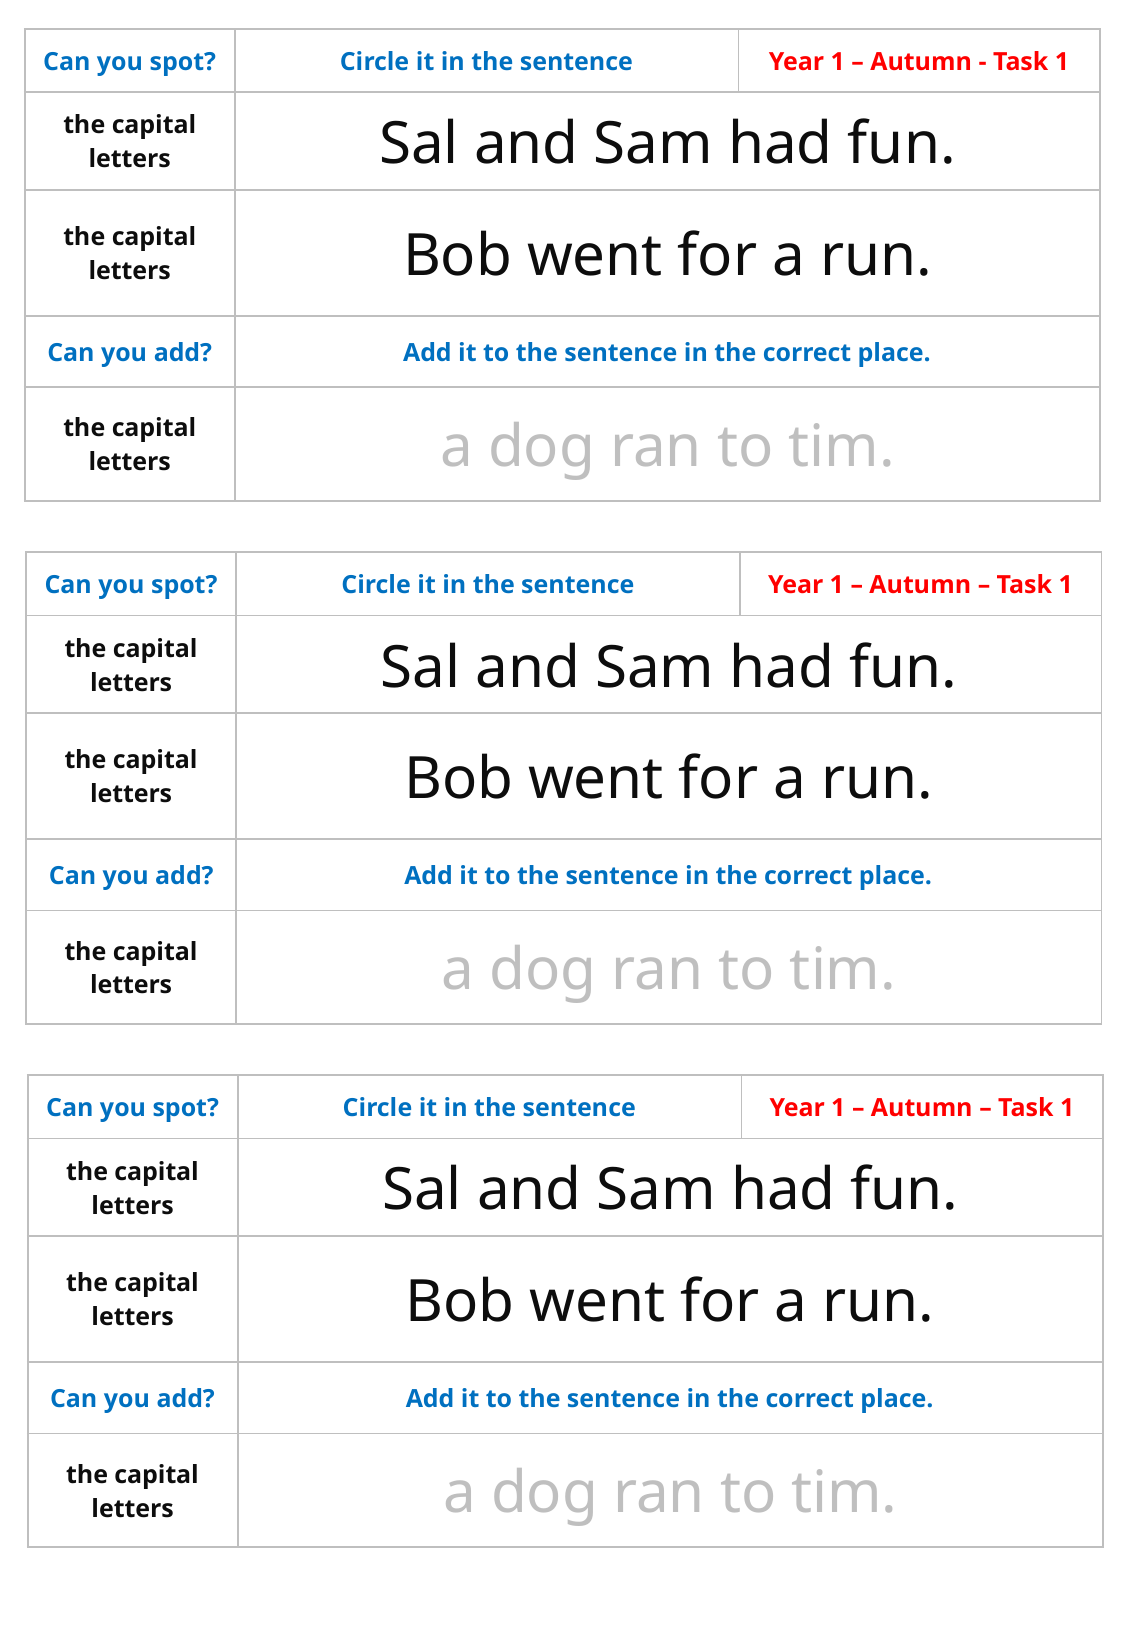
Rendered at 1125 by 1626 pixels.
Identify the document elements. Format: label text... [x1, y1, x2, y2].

table_cell Can you add? [27, 840, 235, 910]
table_header Year 1 – Autumn – Task 1 [742, 1076, 1102, 1138]
table_cell Add it to the sentence in the correct place. [237, 840, 1101, 910]
table_cell Bob went for a run. [237, 714, 1101, 838]
table_cell a dog ran to tim. [239, 1434, 1102, 1546]
table_header Can you spot? [27, 553, 235, 615]
table_header Year 1 – Autumn – Task 1 [741, 553, 1101, 615]
table_header Can you spot? [26, 30, 234, 91]
table_cell Sal and Sam had fun. [237, 616, 1101, 712]
table_cell the capital letters [29, 1237, 237, 1361]
table_header Circle it in the sentence [239, 1076, 741, 1138]
table_cell the capital letters [27, 911, 235, 1023]
table_cell the capital letters [26, 93, 234, 189]
table_cell the capital letters [27, 714, 235, 838]
table_cell the capital letters [29, 1434, 237, 1546]
table_cell Sal and Sam had fun. [239, 1139, 1102, 1235]
table_cell the capital letters [27, 616, 235, 712]
table_cell Bob went for a run. [239, 1237, 1102, 1361]
table_cell a dog ran to tim. [236, 388, 1099, 500]
table_cell the capital letters [29, 1139, 237, 1235]
table_cell a dog ran to tim. [237, 911, 1101, 1023]
table_cell Bob went for a run. [236, 191, 1099, 315]
table_cell Sal and Sam had fun. [236, 93, 1099, 189]
table_cell the capital letters [26, 191, 234, 315]
table_cell Can you add? [29, 1363, 237, 1433]
table_header Can you spot? [29, 1076, 237, 1138]
table_header Circle it in the sentence [237, 553, 739, 615]
table_cell Add it to the sentence in the correct place. [239, 1363, 1102, 1433]
table_header Circle it in the sentence [236, 30, 738, 91]
table_cell Add it to the sentence in the correct place. [236, 317, 1099, 386]
table_cell Can you add? [26, 317, 234, 386]
table_cell the capital letters [26, 388, 234, 500]
table_header Year 1 – Autumn - Task 1 [739, 30, 1099, 91]
